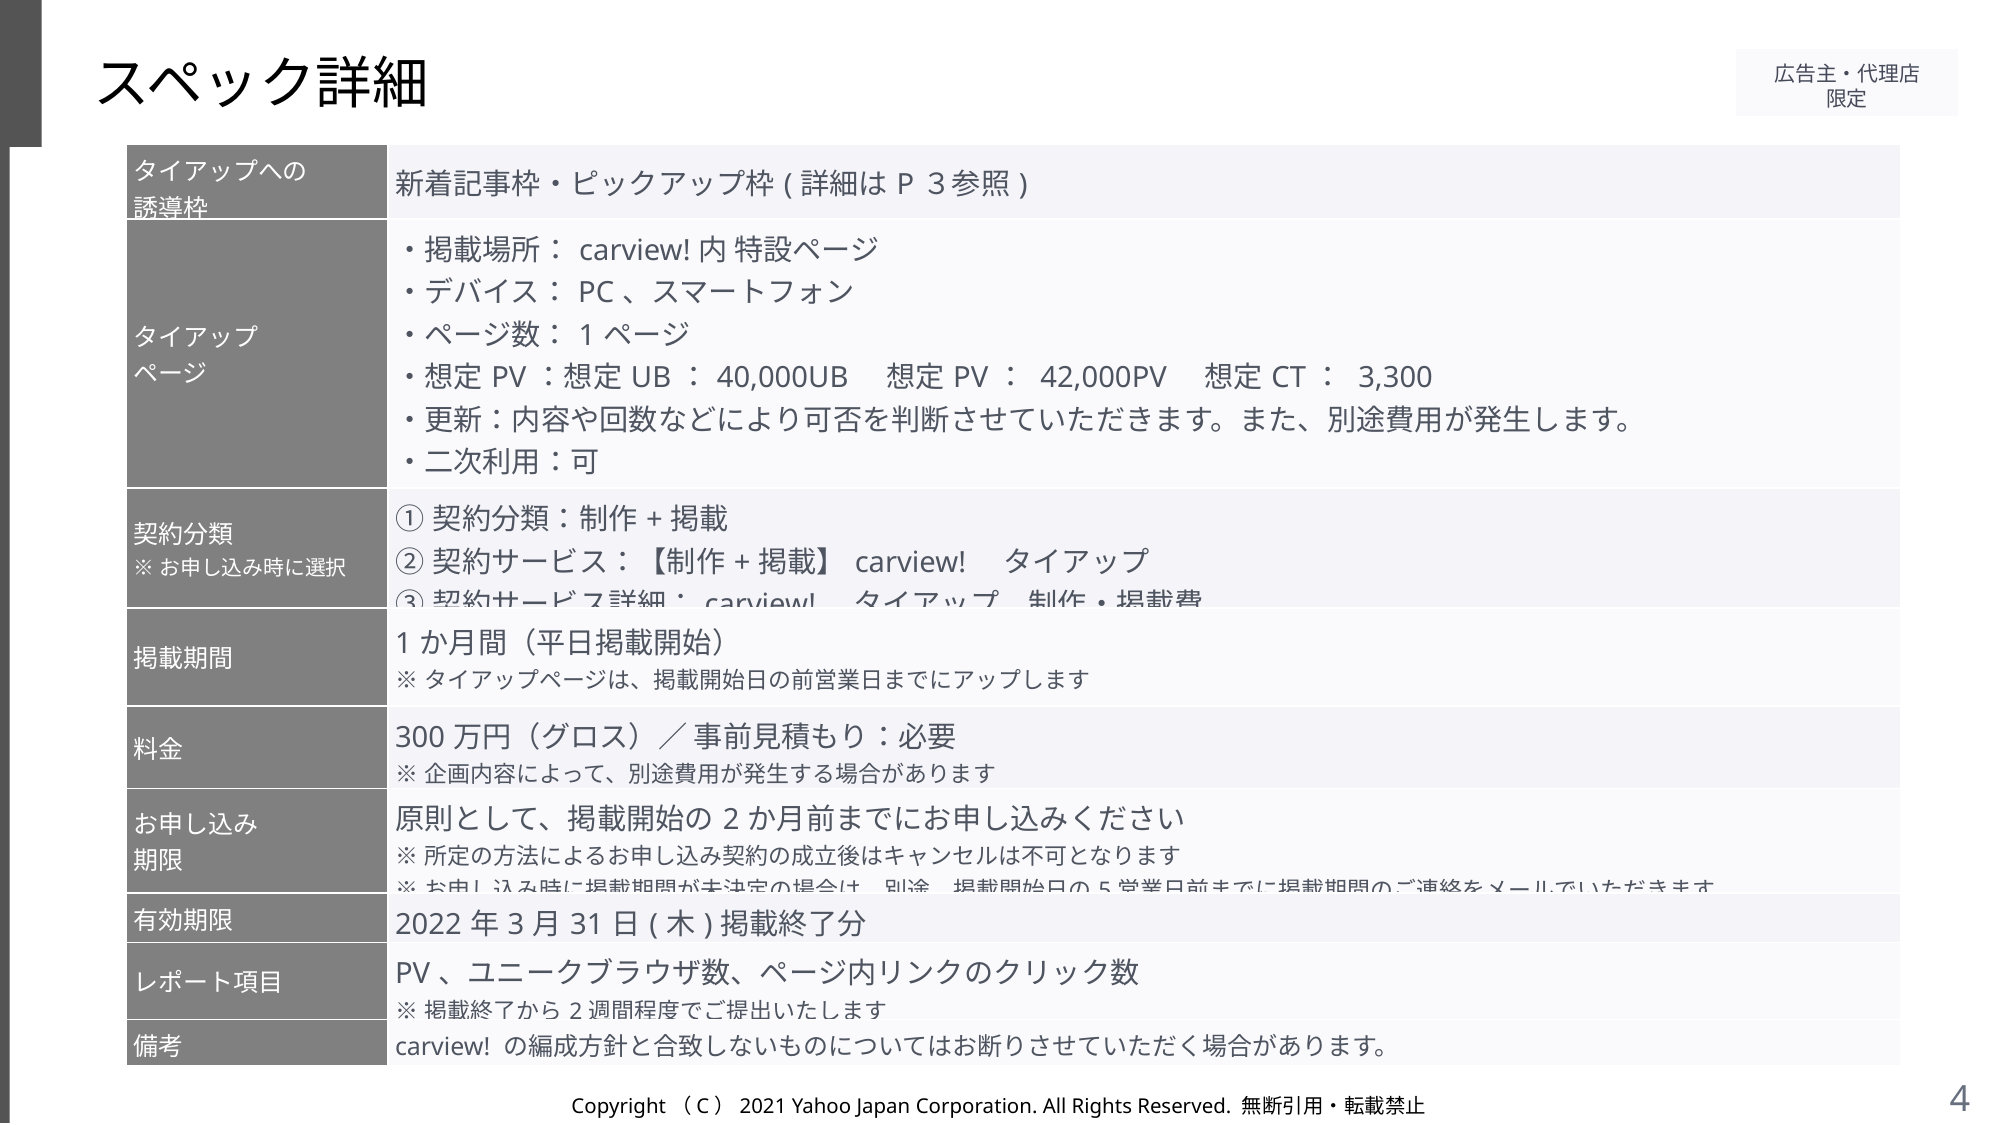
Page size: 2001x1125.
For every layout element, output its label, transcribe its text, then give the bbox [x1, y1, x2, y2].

table_cell 原則として、掲載開始の2か月前までにお申し込みください ※所定の方法によるお申し込み契約の成立後はキャンセルは不可となります ※お申し込み時に掲載期間が未決定の場合は、別途、掲載開始日の5営業日前までに掲載期間のご連絡をメールでいただきます [389, 789, 1900, 892]
table_cell 300万円（グロス）／ 事前見積もり：必要 ※企画内容によって、別途費用が発生する場合があります [389, 707, 1900, 788]
table_cell ・掲載場所：carview!内 特設ページ ・デバイス：PC、スマートフォン ・ページ数：1ページ ・想定PV：想定UB：40,000UB 想定PV： 42,000PV 想定CT： 3,300 ・更新：内容や回数などにより可否を判断させていただきます。また、別途費用が発生します。 ・二次利用：可 ※内容によっては不可とさせていただく場合があります ※利用費や条件を定めた契約を締結させていただきます [389, 220, 1900, 487]
table_header タイアップへの 誘導枠 [127, 145, 387, 218]
table_cell carview! の編成方針と合致しないものについてはお断りさせていただく場合があります。 [389, 1020, 1900, 1065]
table_cell ①契約分類：制作+掲載 ②契約サービス：【制作+掲載】carview! タイアップ ③契約サービス詳細：carview! タイアップ 制作・掲載費 [389, 489, 1900, 607]
table_cell 掲載期間 [127, 609, 387, 705]
table_cell レポート項目 [127, 943, 387, 1019]
table_cell 1か月間（平日掲載開始） ※タイアップページは、掲載開始日の前営業日までにアップします [389, 609, 1900, 705]
table_cell 有効期限 [127, 894, 387, 942]
table_cell 契約分類 ※お申し込み時に選択 [127, 489, 387, 607]
table_header 新着記事枠・ピックアップ枠(詳細はP３参照) [389, 145, 1900, 218]
table_cell PV、ユニークブラウザ数、ページ内リンクのクリック数 ※掲載終了から2週間程度でご提出いたします [389, 943, 1900, 1019]
title スペック詳細 [78, 37, 1693, 125]
footer Copyright（C）2021 Yahoo Japan Corporation. All Rights Reserved. 無断引用・転載禁止 [556, 1085, 1579, 1125]
table_cell タイアップ ページ [127, 220, 387, 487]
table_cell お申し込み 期限 [127, 789, 387, 892]
table_cell 備考 [127, 1020, 387, 1065]
table_cell 料金 [127, 707, 387, 788]
table_cell 2022年3月31日(木)掲載終了分 [389, 894, 1900, 942]
